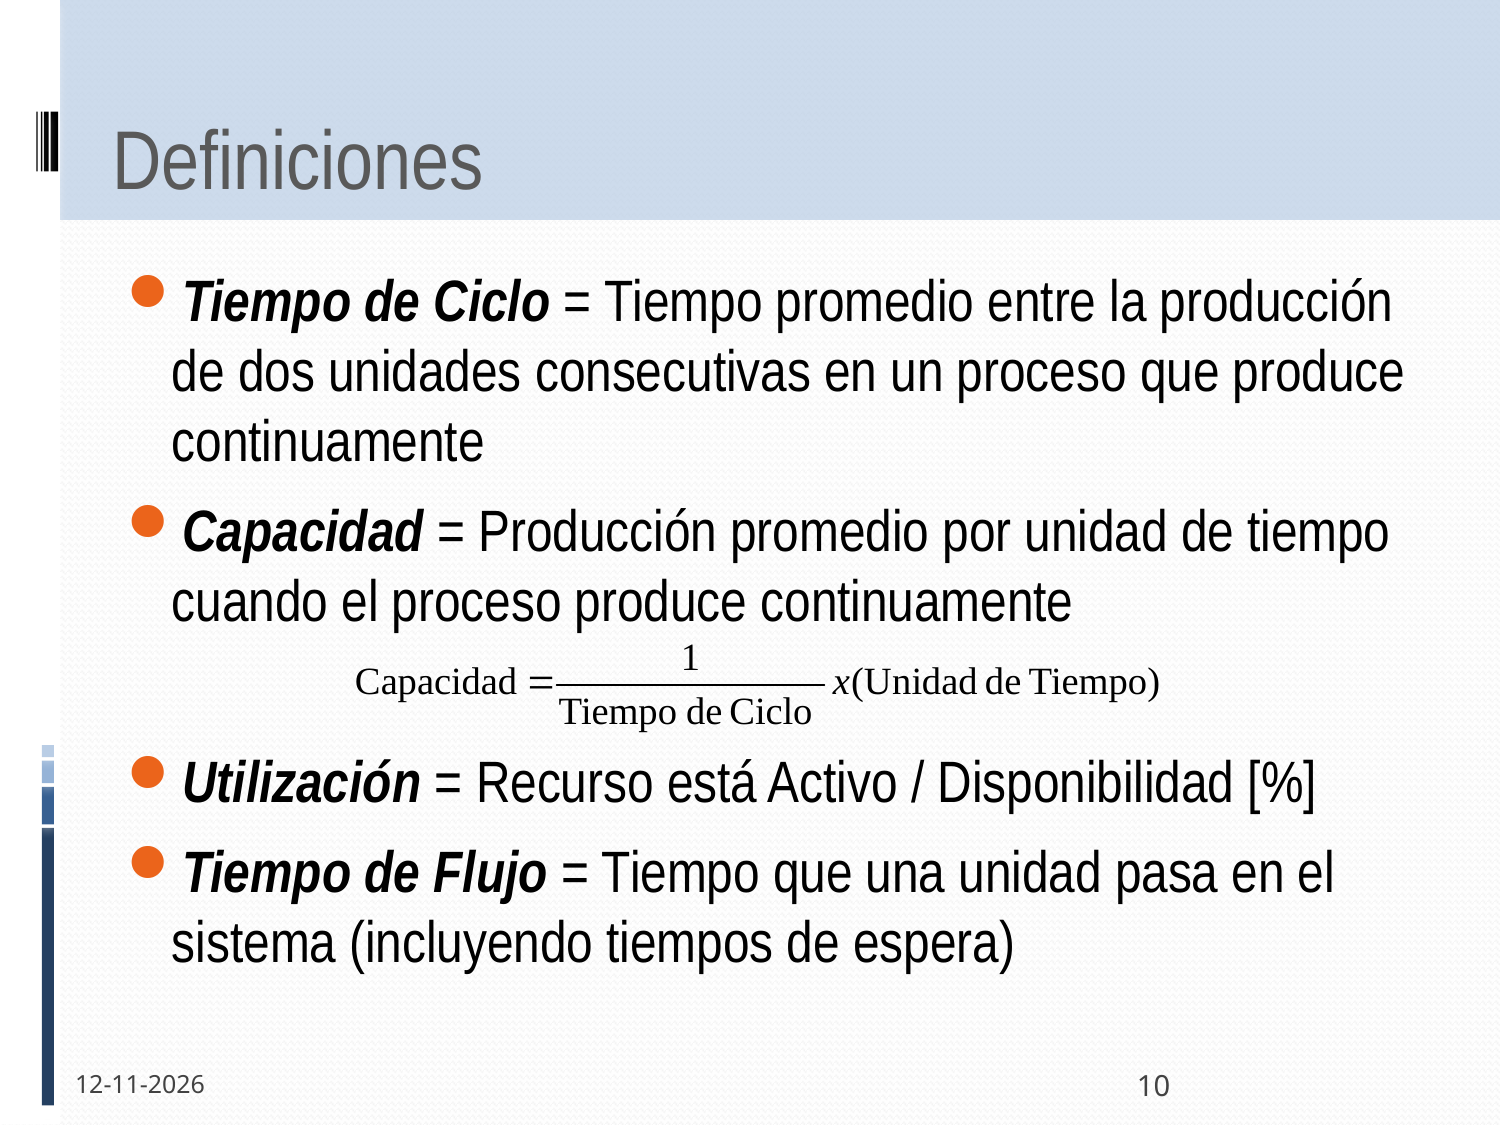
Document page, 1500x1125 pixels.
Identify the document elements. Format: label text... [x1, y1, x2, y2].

title Definiciones [111, 18, 1436, 207]
title Otro Ejemplo las Hamburguesas [342, 634, 1183, 752]
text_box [349, 633, 1178, 740]
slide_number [75, 1042, 243, 1103]
list Tiempo de Ciclo = Tiempo promedio entre la producción de dos unidades consecutivas en un proceso que produce continuamente Capacidad = Producción promedio por unidad de tiempo cuando el proceso produce continuamente Utilización = Recurso está Activo / Disponibilidad [%] Tiempo de Flujo = Tiempo que una unidad pasa en el sistema (incluyendo tiempos de espera) [111, 255, 1436, 1038]
slide_number 10 [1045, 1046, 1171, 1107]
